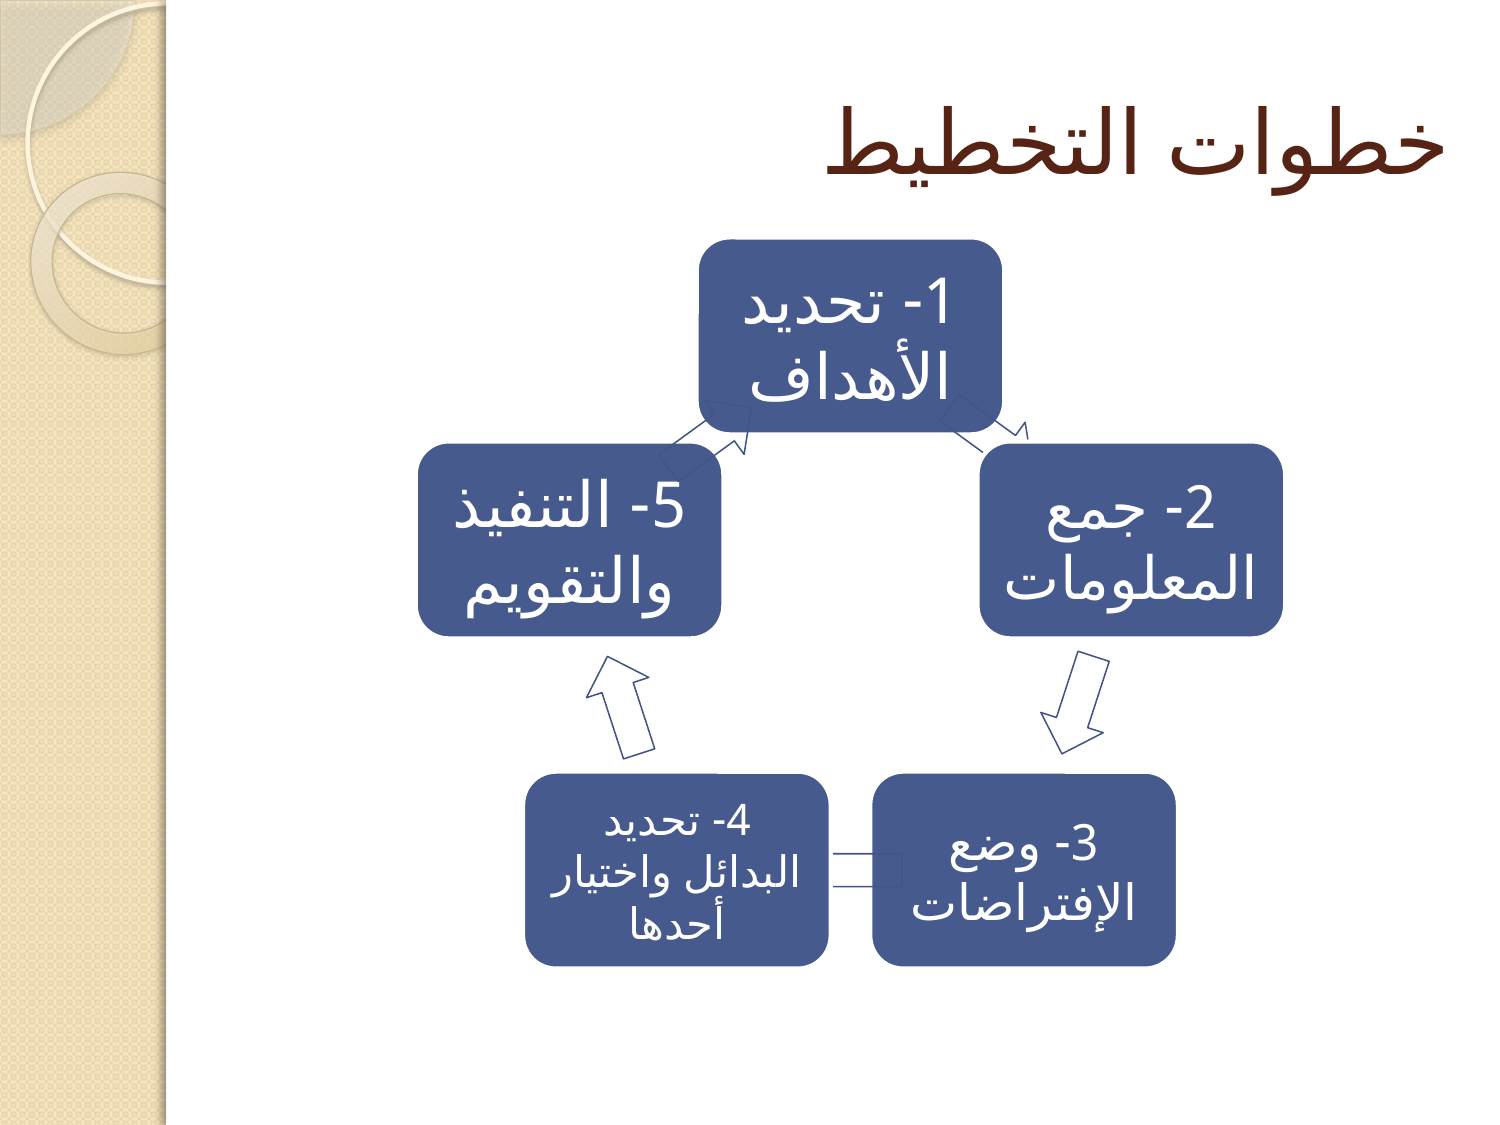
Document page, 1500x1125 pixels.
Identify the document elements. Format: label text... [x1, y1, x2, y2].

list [235, 237, 1466, 1026]
title خطوات التخطيط [235, 45, 1466, 233]
